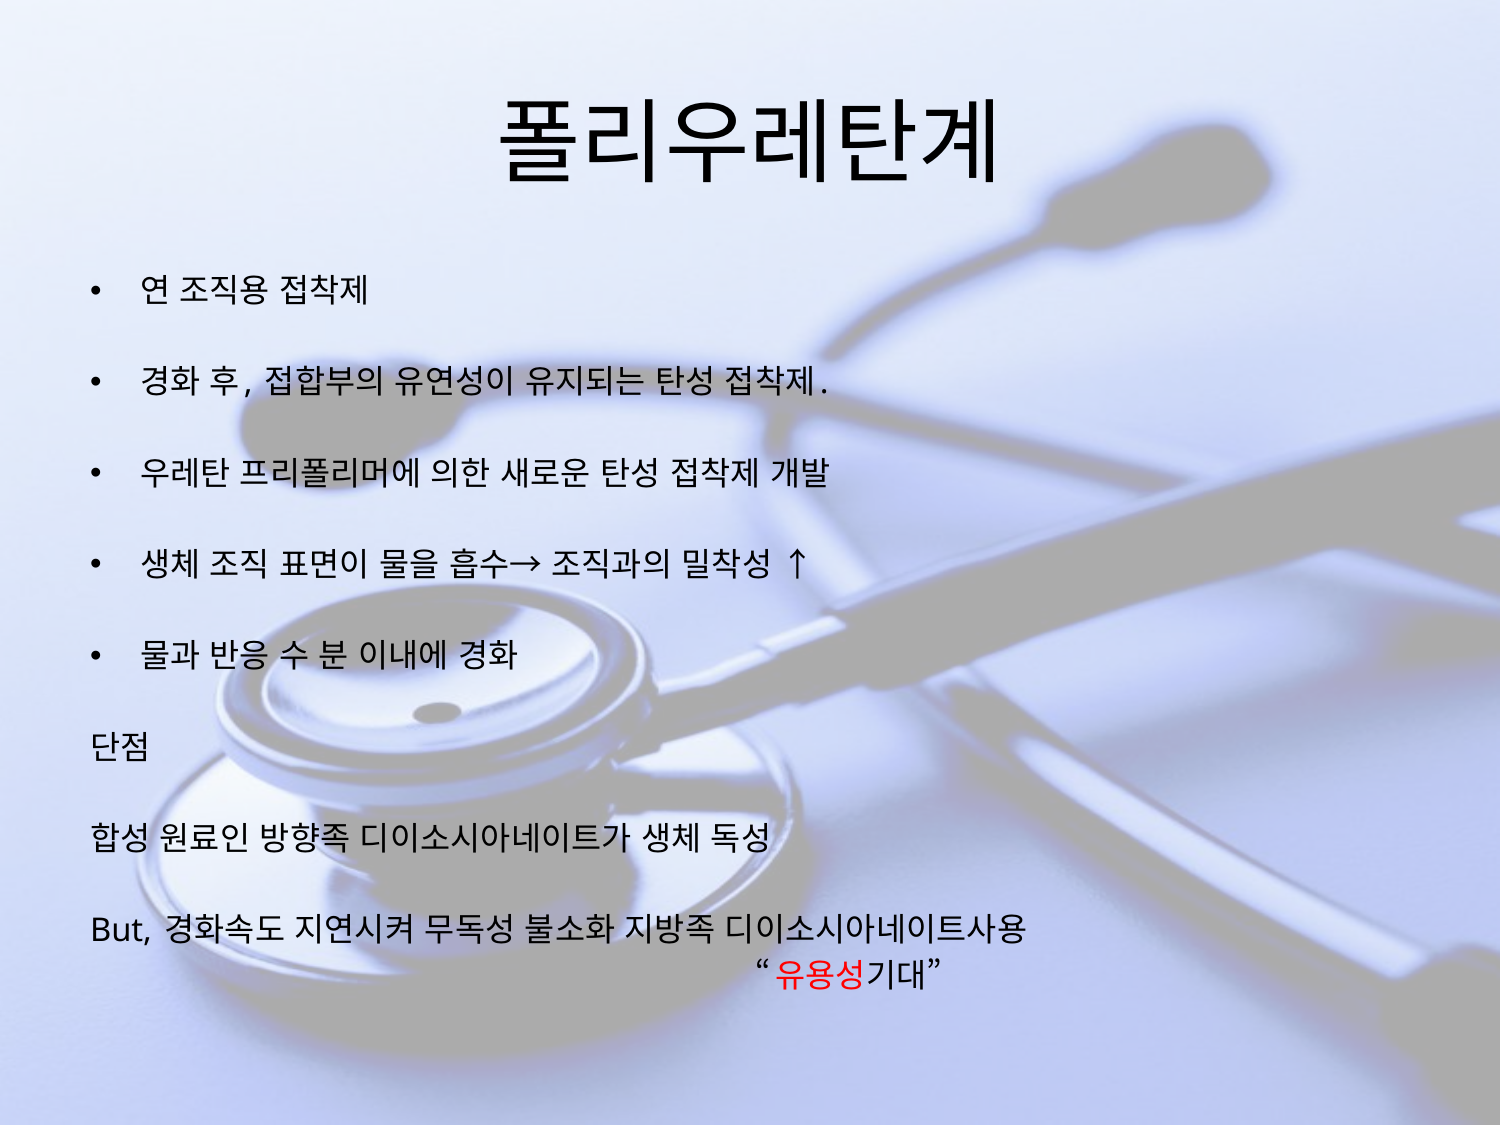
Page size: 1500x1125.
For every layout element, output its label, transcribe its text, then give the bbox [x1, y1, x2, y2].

list 연 조직용 접착제 경화 후, 접합부의 유연성이 유지되는 탄성 접착제. 우레탄 프리폴리머에 의한 새로운 탄성 접착제 개발 생체 조직 표면이 물을 흡수→ 조직과의 밀착성 ↑ 물과 반응 수 분 이내에 경화 단점 합성 원료인 방향족 디이소시아네이트가 생체 독성 But, 경화속도 지연시켜 무독성 불소화 지방족 디이소시아네이트사용 “유용성기대” [75, 262, 1425, 1005]
title 폴리우레탄계 [75, 45, 1425, 233]
